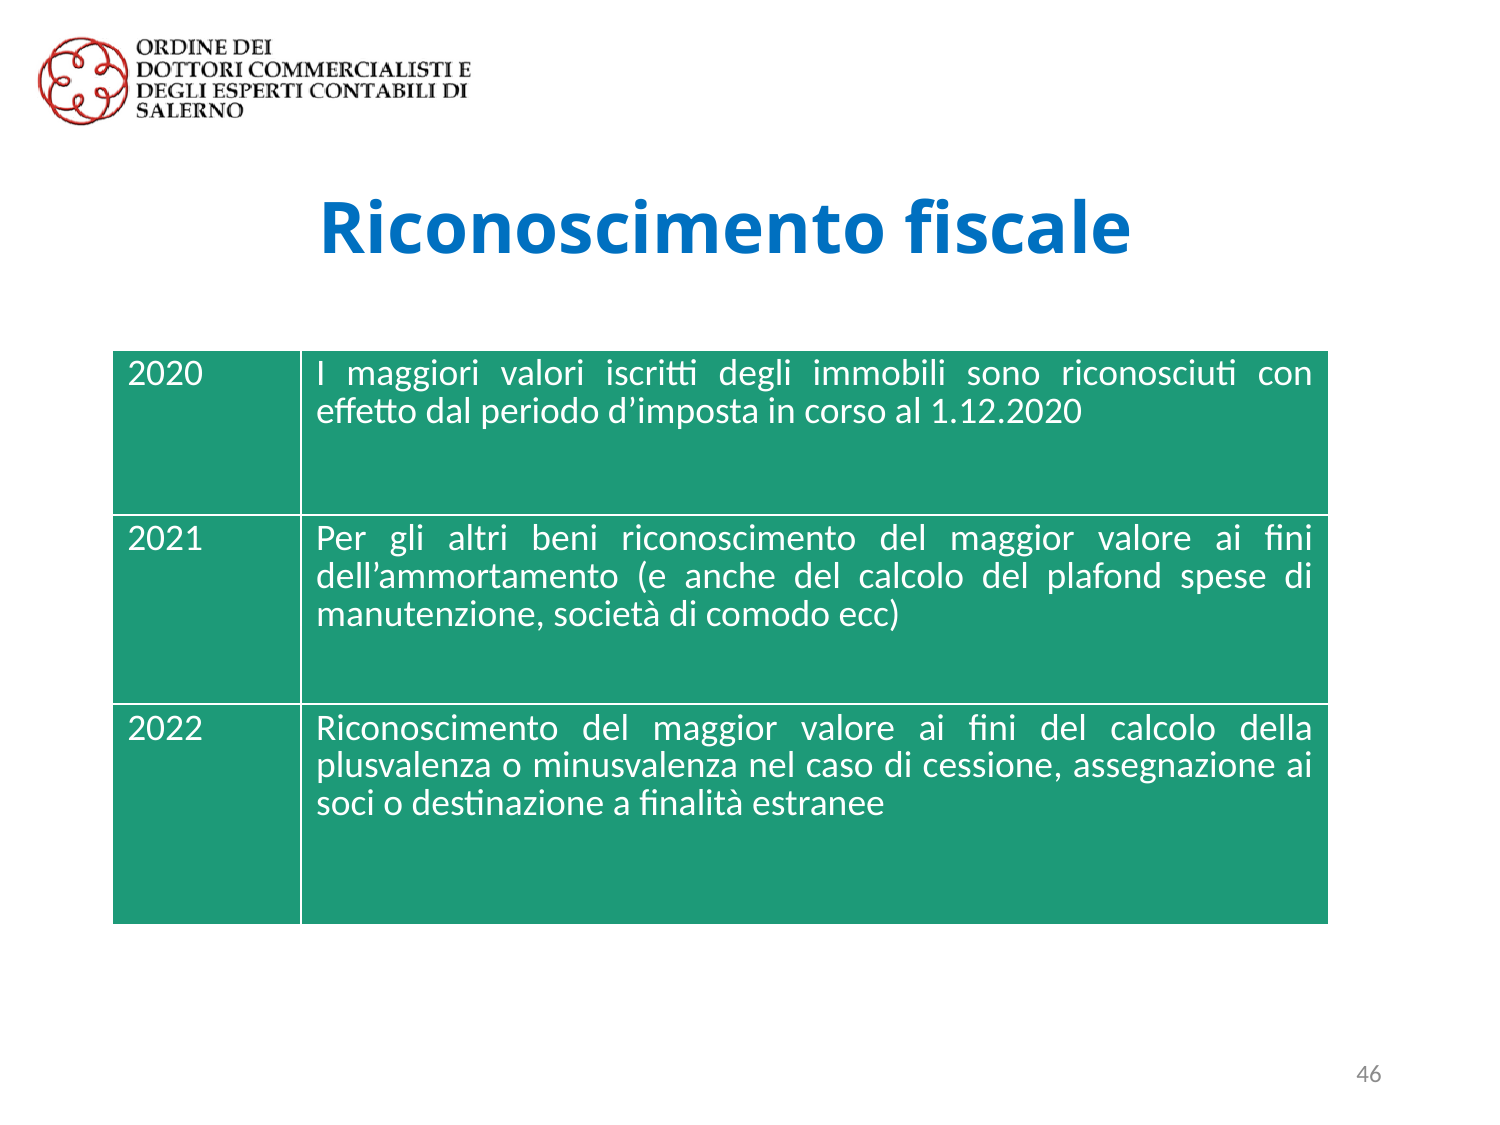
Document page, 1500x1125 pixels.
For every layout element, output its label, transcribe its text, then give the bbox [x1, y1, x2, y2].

table_header I maggiori valori iscritti degli immobili sono riconosciuti con effetto dal periodo d’imposta in corso al 1.12.2020 [302, 351, 1328, 514]
slide_number 46 [1059, 1042, 1397, 1103]
picture [29, 29, 479, 127]
title Riconoscimento fiscale [88, 184, 1364, 279]
table_header 2020 [113, 351, 300, 514]
table_cell 2021 [113, 516, 300, 703]
table_cell Riconoscimento del maggior valore ai fini del calcolo della plusvalenza o minusvalenza nel caso di cessione, assegnazione ai soci o destinazione a finalità estranee [302, 705, 1328, 924]
table_cell Per gli altri beni riconoscimento del maggior valore ai fini dell’ammortamento (e anche del calcolo del plafond spese di manutenzione, società di comodo ecc) [302, 516, 1328, 703]
table_cell 2022 [113, 705, 300, 924]
